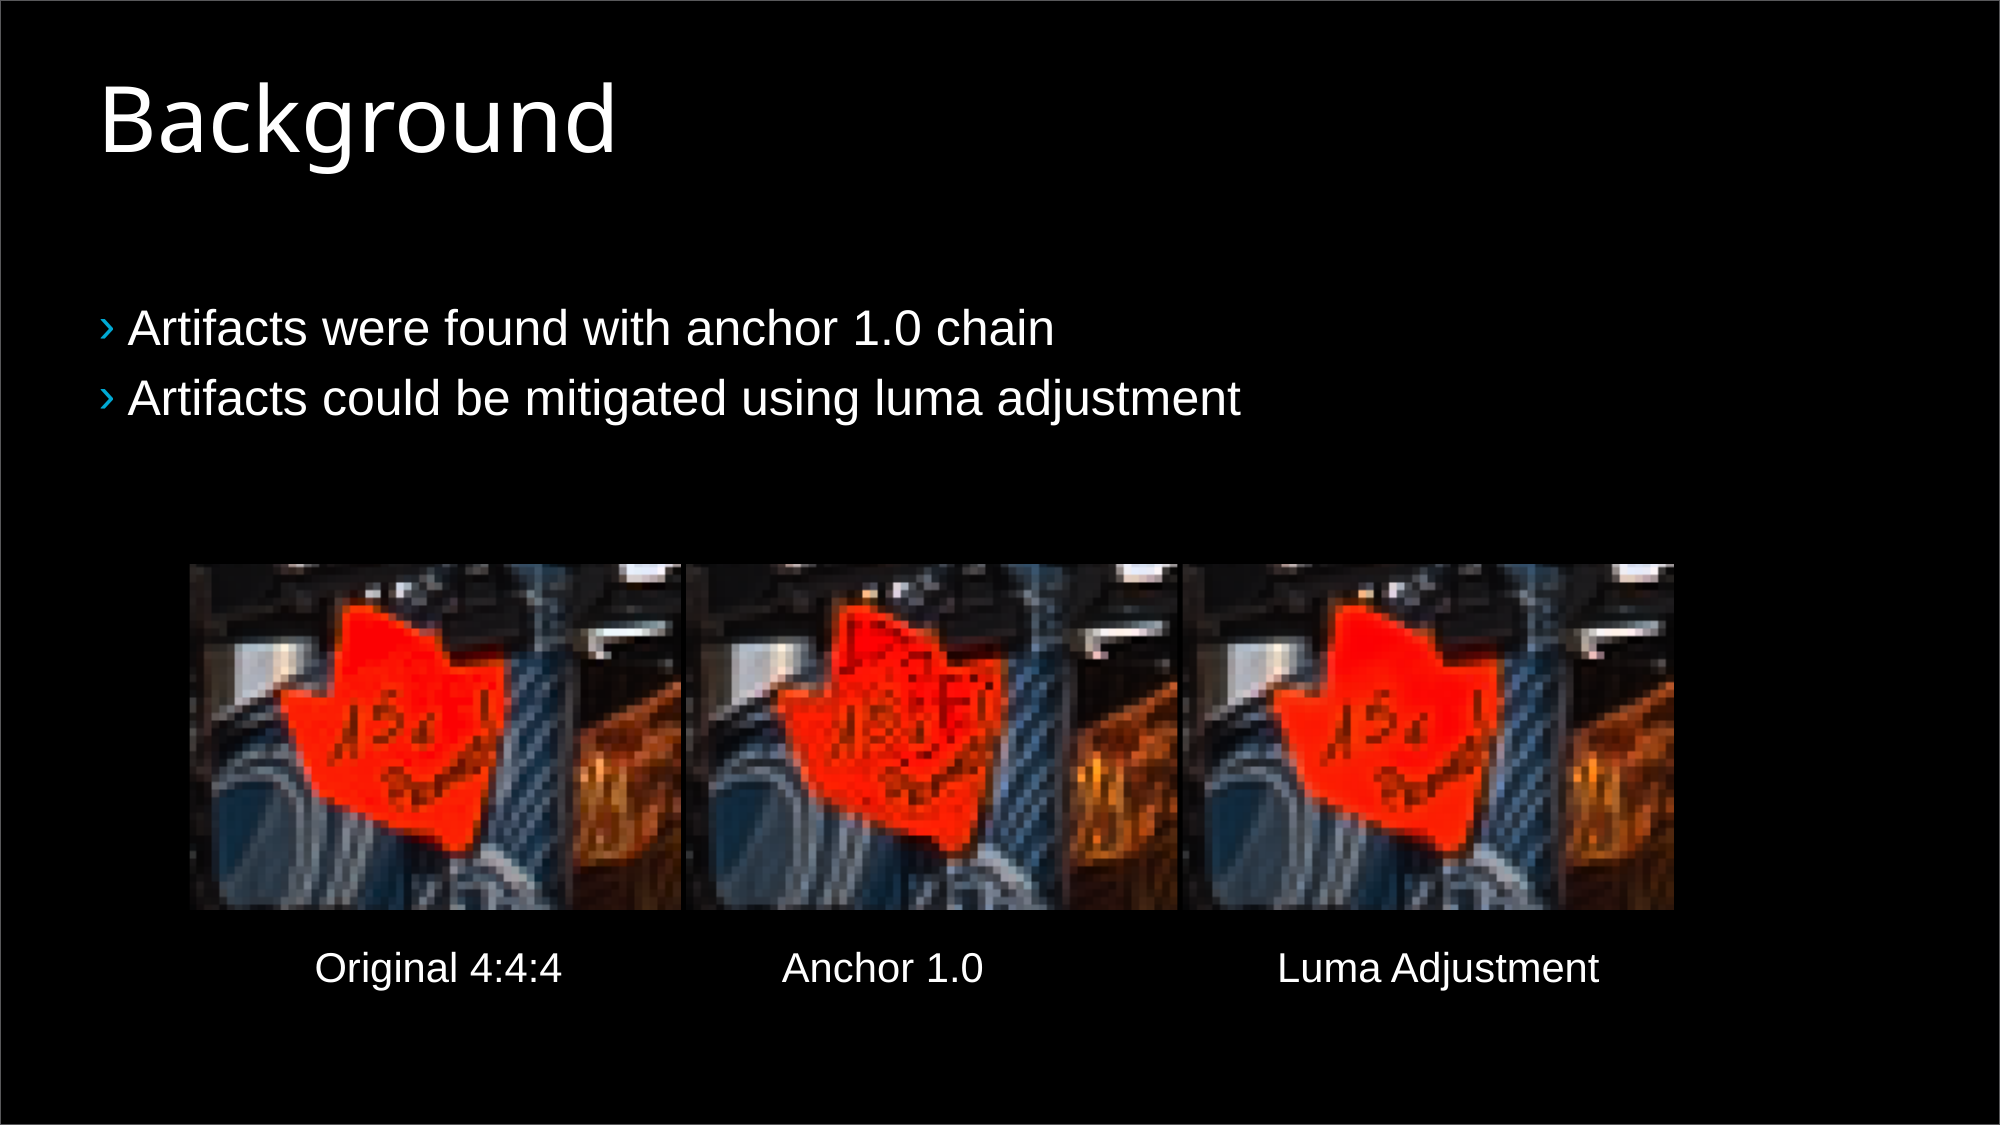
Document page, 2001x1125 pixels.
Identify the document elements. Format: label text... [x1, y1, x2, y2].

text_box [0, 0, 2000, 1125]
text_box Anchor 1.0 [767, 932, 1097, 998]
picture [189, 563, 682, 911]
title Background [86, 39, 1726, 218]
text_box Luma Adjustment [1262, 932, 1615, 998]
list Artifacts were found with anchor 1.0 chain Artifacts could be mitigated using luma adjustment [86, 295, 1914, 928]
picture [685, 563, 1178, 911]
text_box Original 4:4:4 [299, 932, 578, 998]
picture [1182, 563, 1675, 911]
